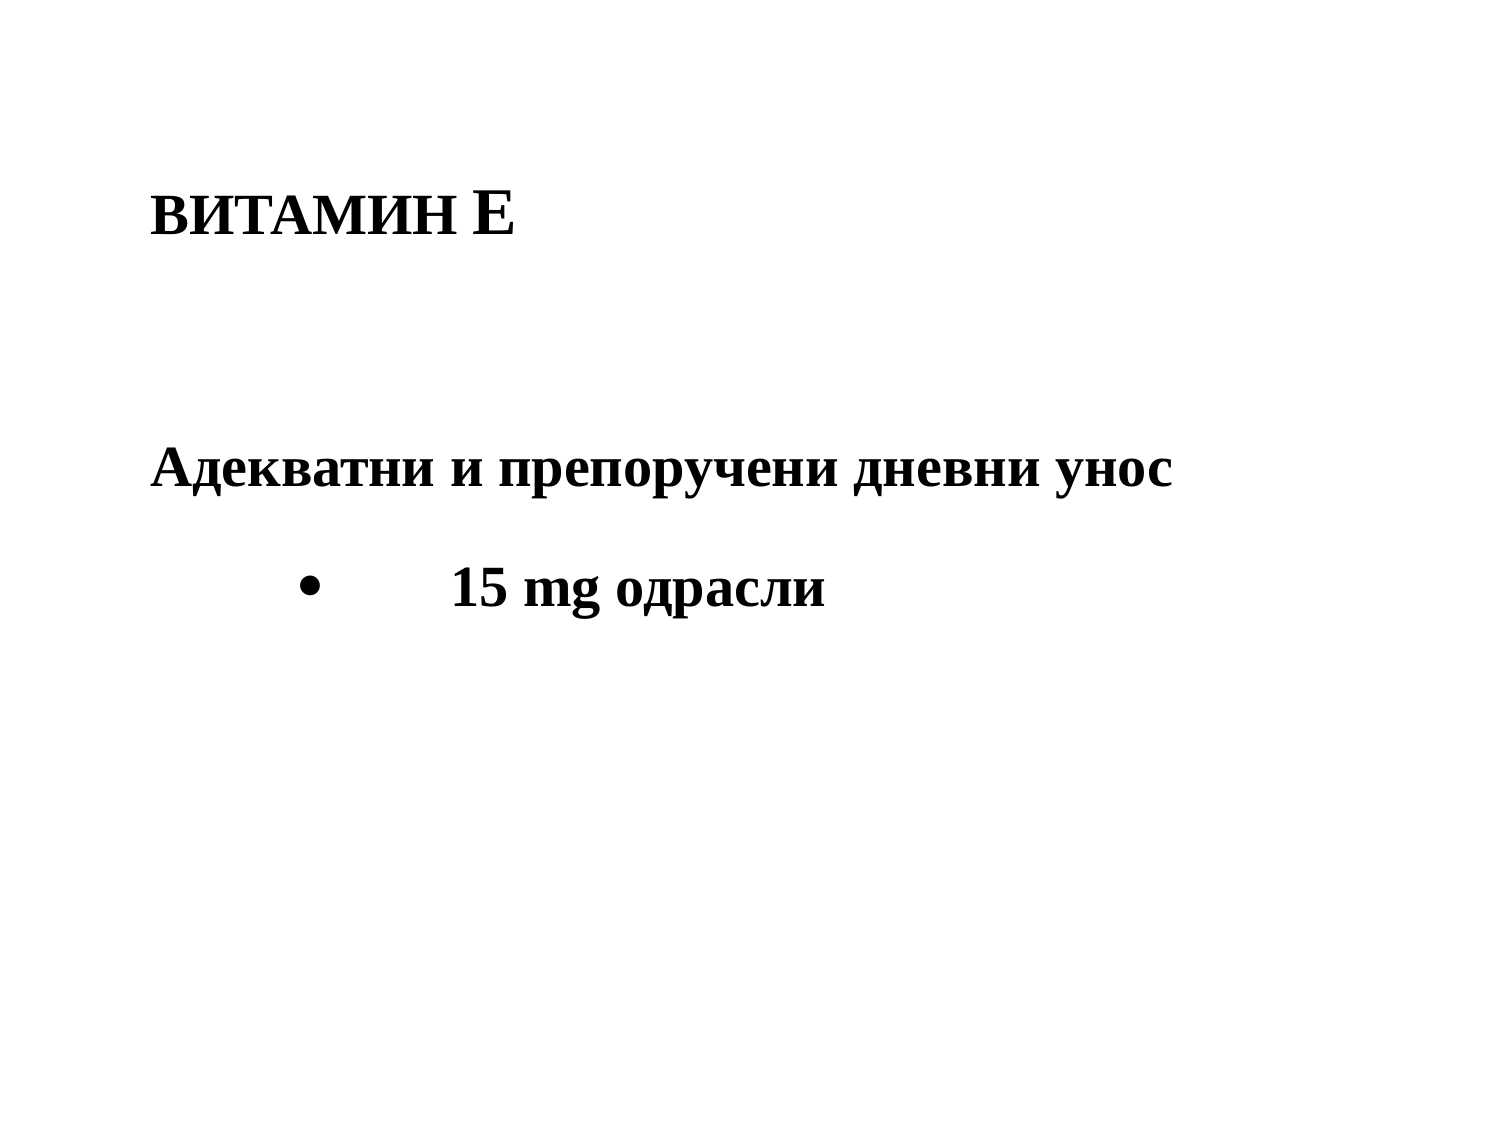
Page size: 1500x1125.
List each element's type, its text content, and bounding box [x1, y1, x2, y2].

text_box ВИТАМИН Е Адекватни и препоручени дневни унос · 15 mg одрасли [135, 160, 1399, 626]
